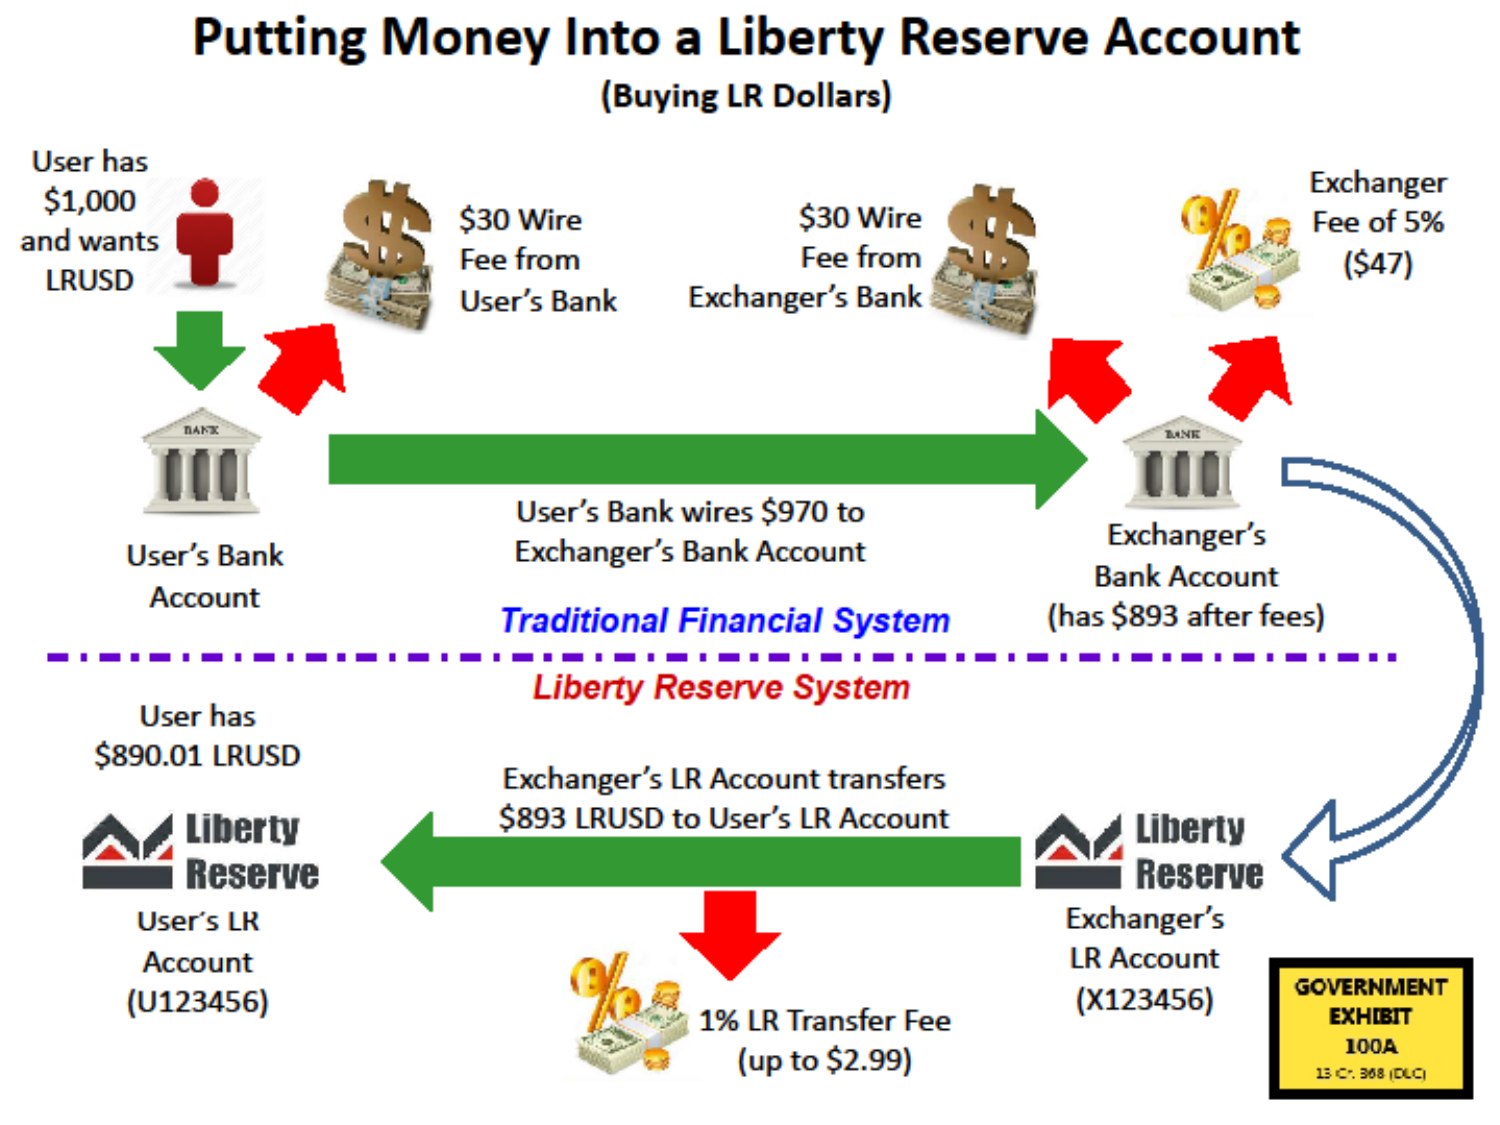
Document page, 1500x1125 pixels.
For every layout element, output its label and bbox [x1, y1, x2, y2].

text_box [0, 0, 1500, 1125]
